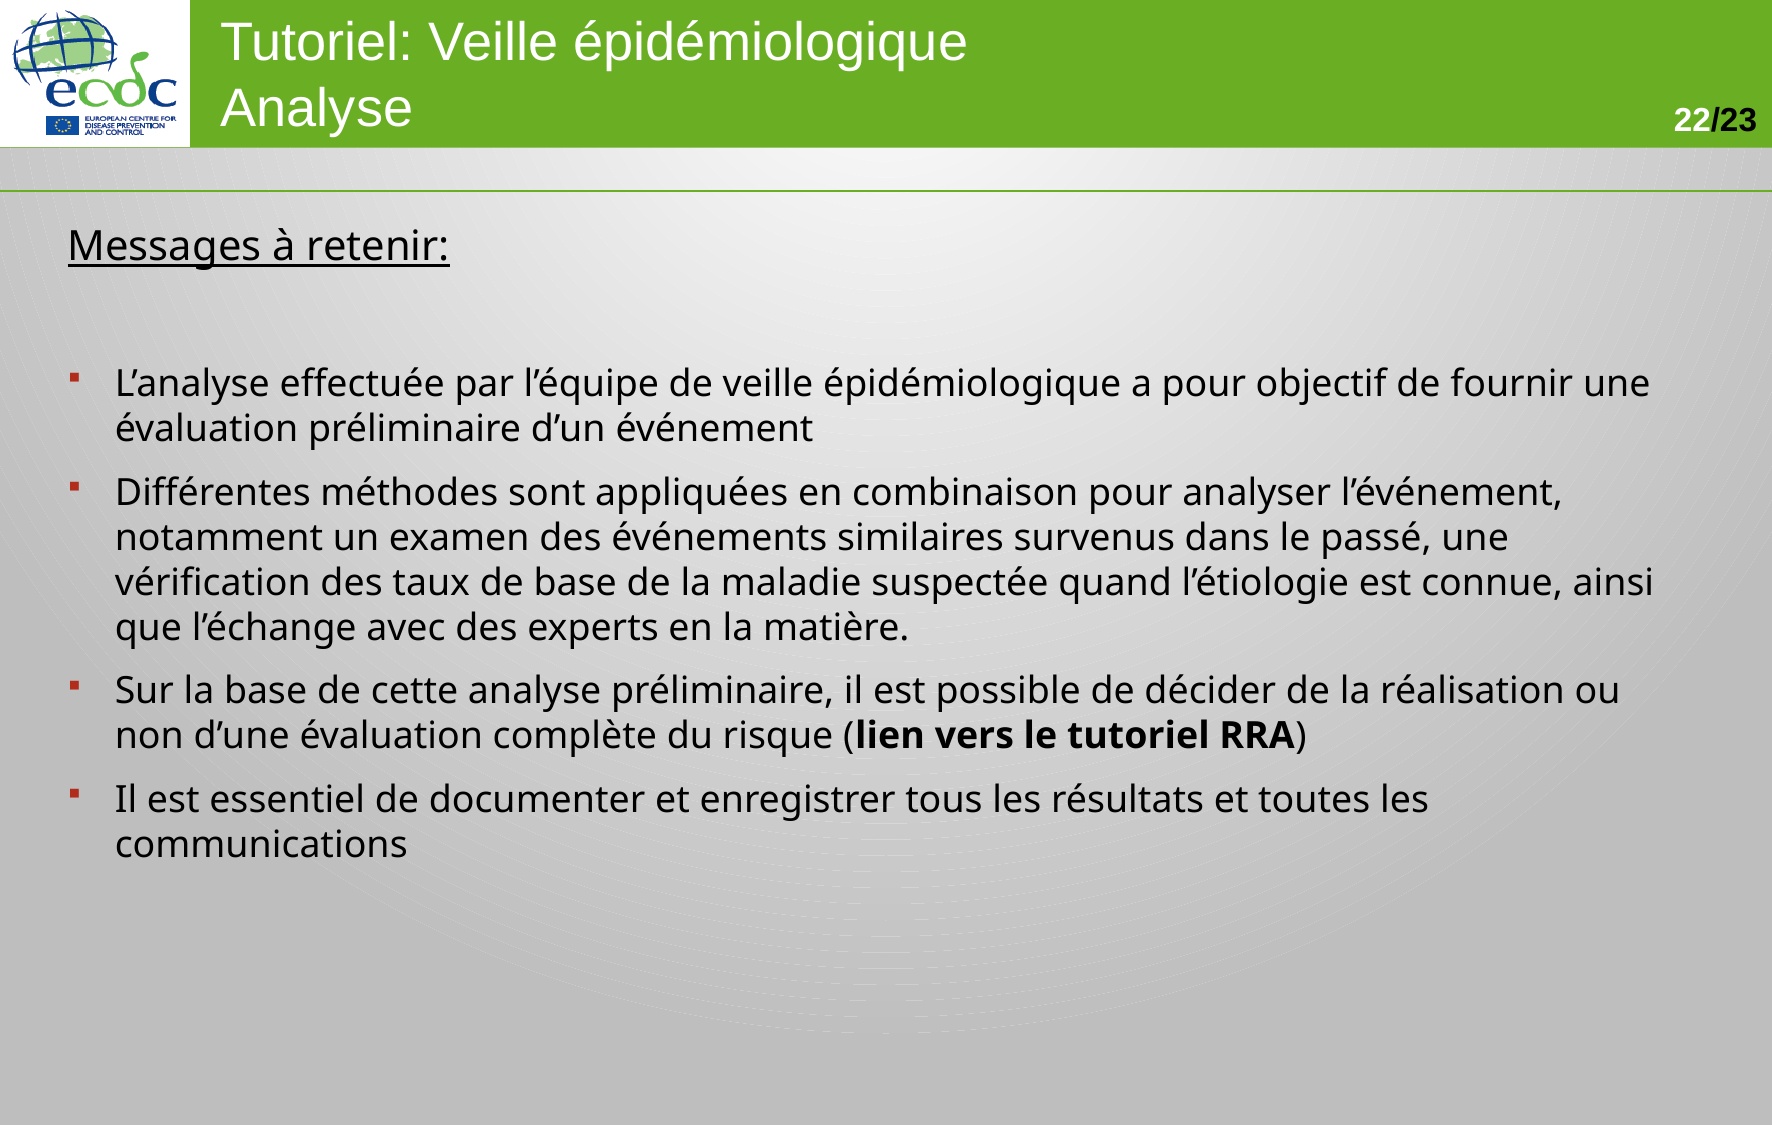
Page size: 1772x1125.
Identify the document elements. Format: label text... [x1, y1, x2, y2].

list Messages à retenir: L’analyse effectuée par l’équipe de veille épidémiologique a pour objectif de fournir une évaluation préliminaire d’un événement Différentes méthodes sont appliquées en combinaison pour analyser l’événement, notamment un examen des événements similaires survenus dans le passé, une vérification des taux de base de la maladie suspectée quand l’étiologie est connue, ainsi que l’échange avec des experts en la matière. Sur la base de cette analyse préliminaire, il est possible de décider de la réalisation ou non d’une évaluation complète du risque (lien vers le tutoriel RRA) Il est essentiel de documenter et enregistrer tous les résultats et toutes les communications [53, 212, 1714, 973]
picture [0, 0, 190, 147]
